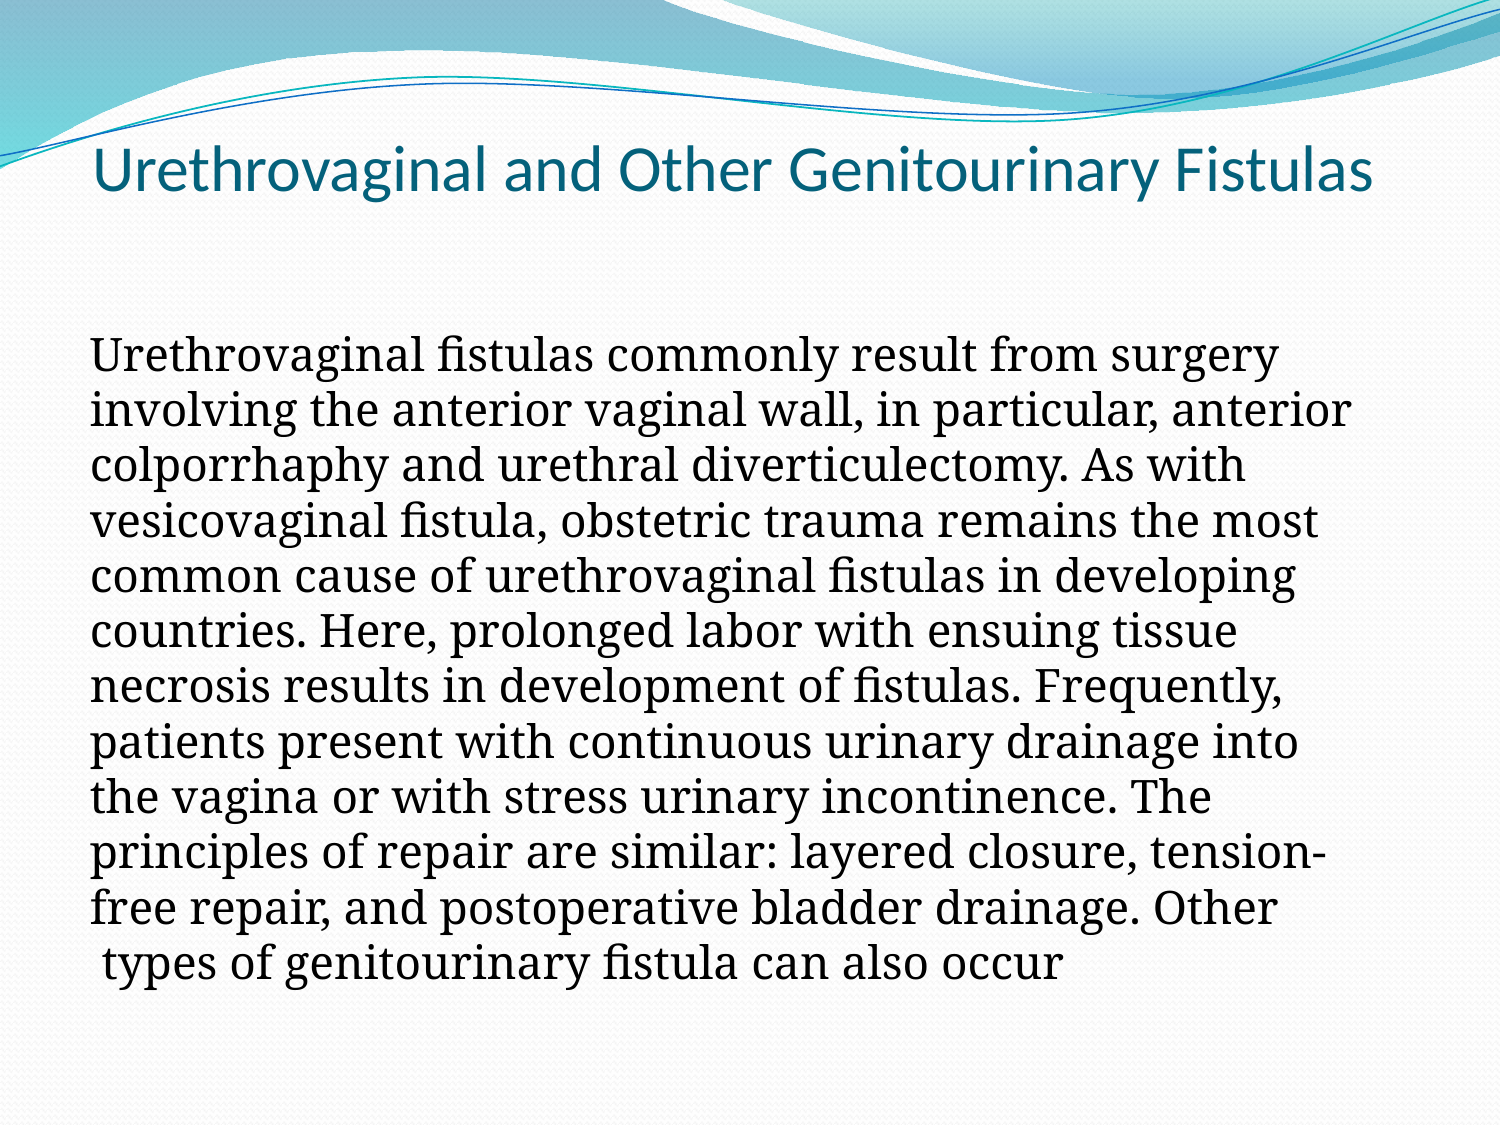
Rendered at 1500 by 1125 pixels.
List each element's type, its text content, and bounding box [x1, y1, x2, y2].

title Urethrovaginal and Other Genitourinary Fistulas [75, 115, 1425, 303]
list Urethrovaginal fistulas commonly result from surgery involving the anterior vaginal wall, in particular, anterior colporrhaphy and urethral diverticulectomy. As with vesicovaginal fistula, obstetric trauma remains the most common cause of urethrovaginal fistulas in developing countries. Here, prolonged labor with ensuing tissue necrosis results in development of fistulas. Frequently, patients present with continuous urinary drainage into the vagina or with stress urinary incontinence. The principles of repair are similar: layered closure, tension-free repair, and postoperative bladder drainage. Other types of genitourinary fistula can also occur [75, 317, 1425, 1038]
